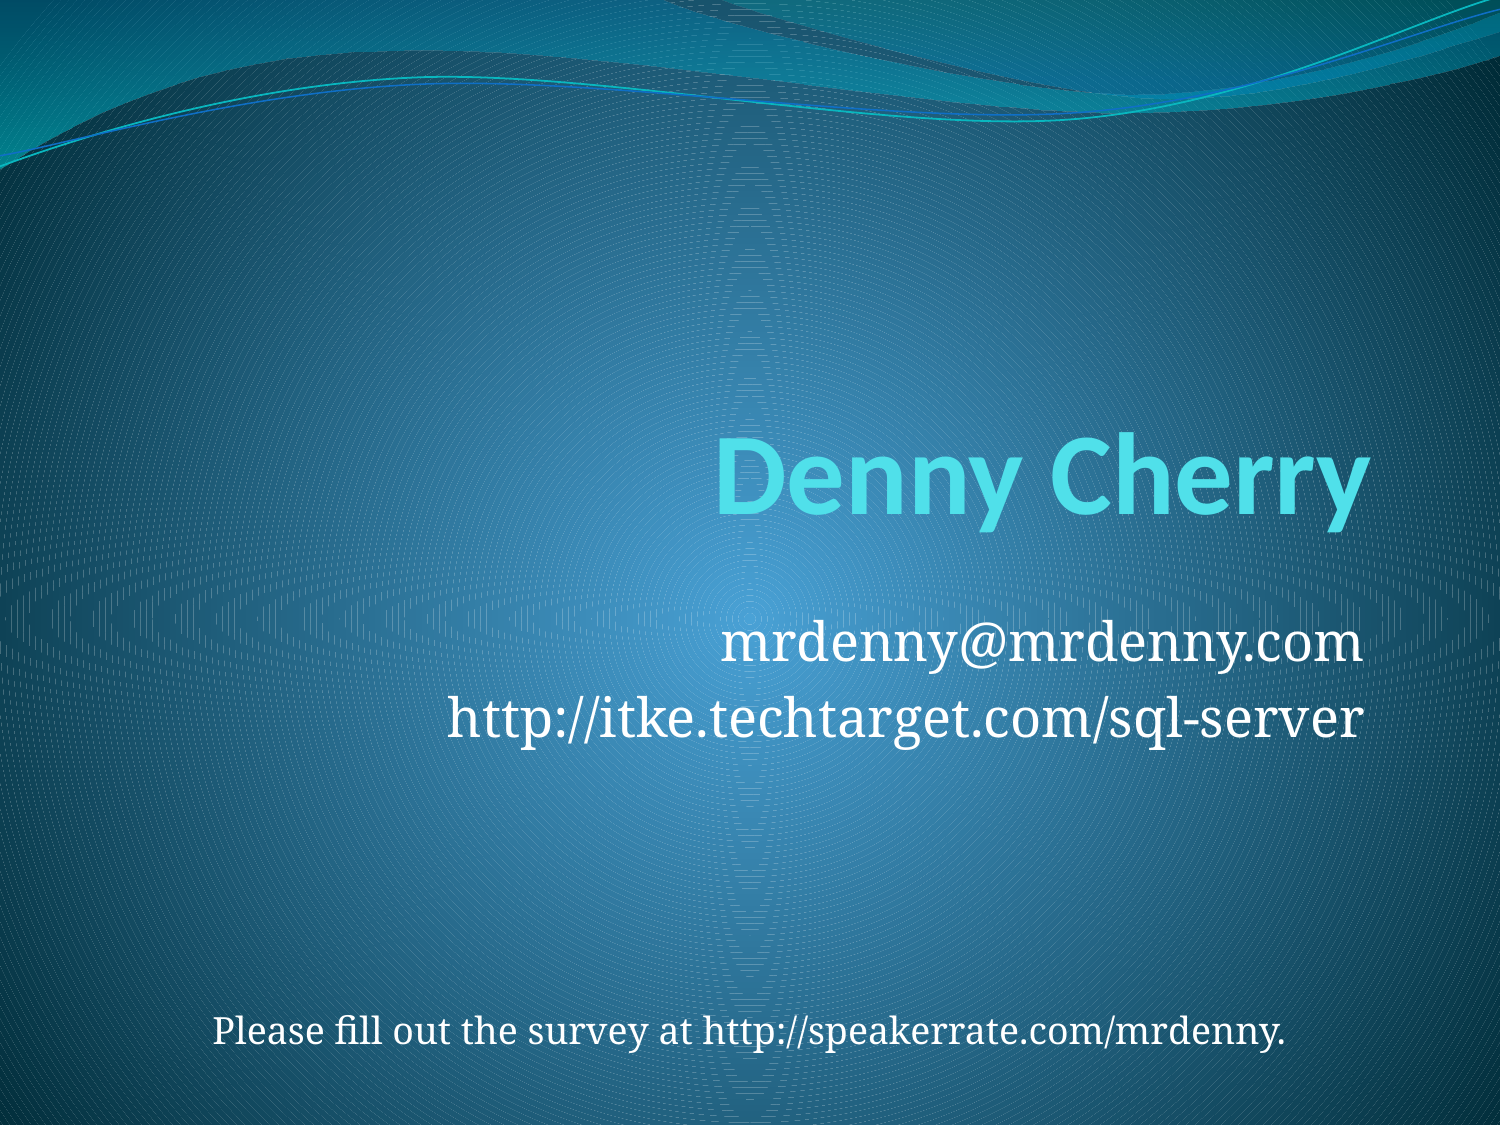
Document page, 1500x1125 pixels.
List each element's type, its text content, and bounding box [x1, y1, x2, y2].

text_box Please fill out the survey at http://speakerrate.com/mrdenny. [0, 999, 1500, 1060]
title Denny Cherry [87, 375, 1376, 538]
subtitle mrdenny@mrdenny.com http://itke.techtarget.com/sql-server [87, 600, 1376, 796]
